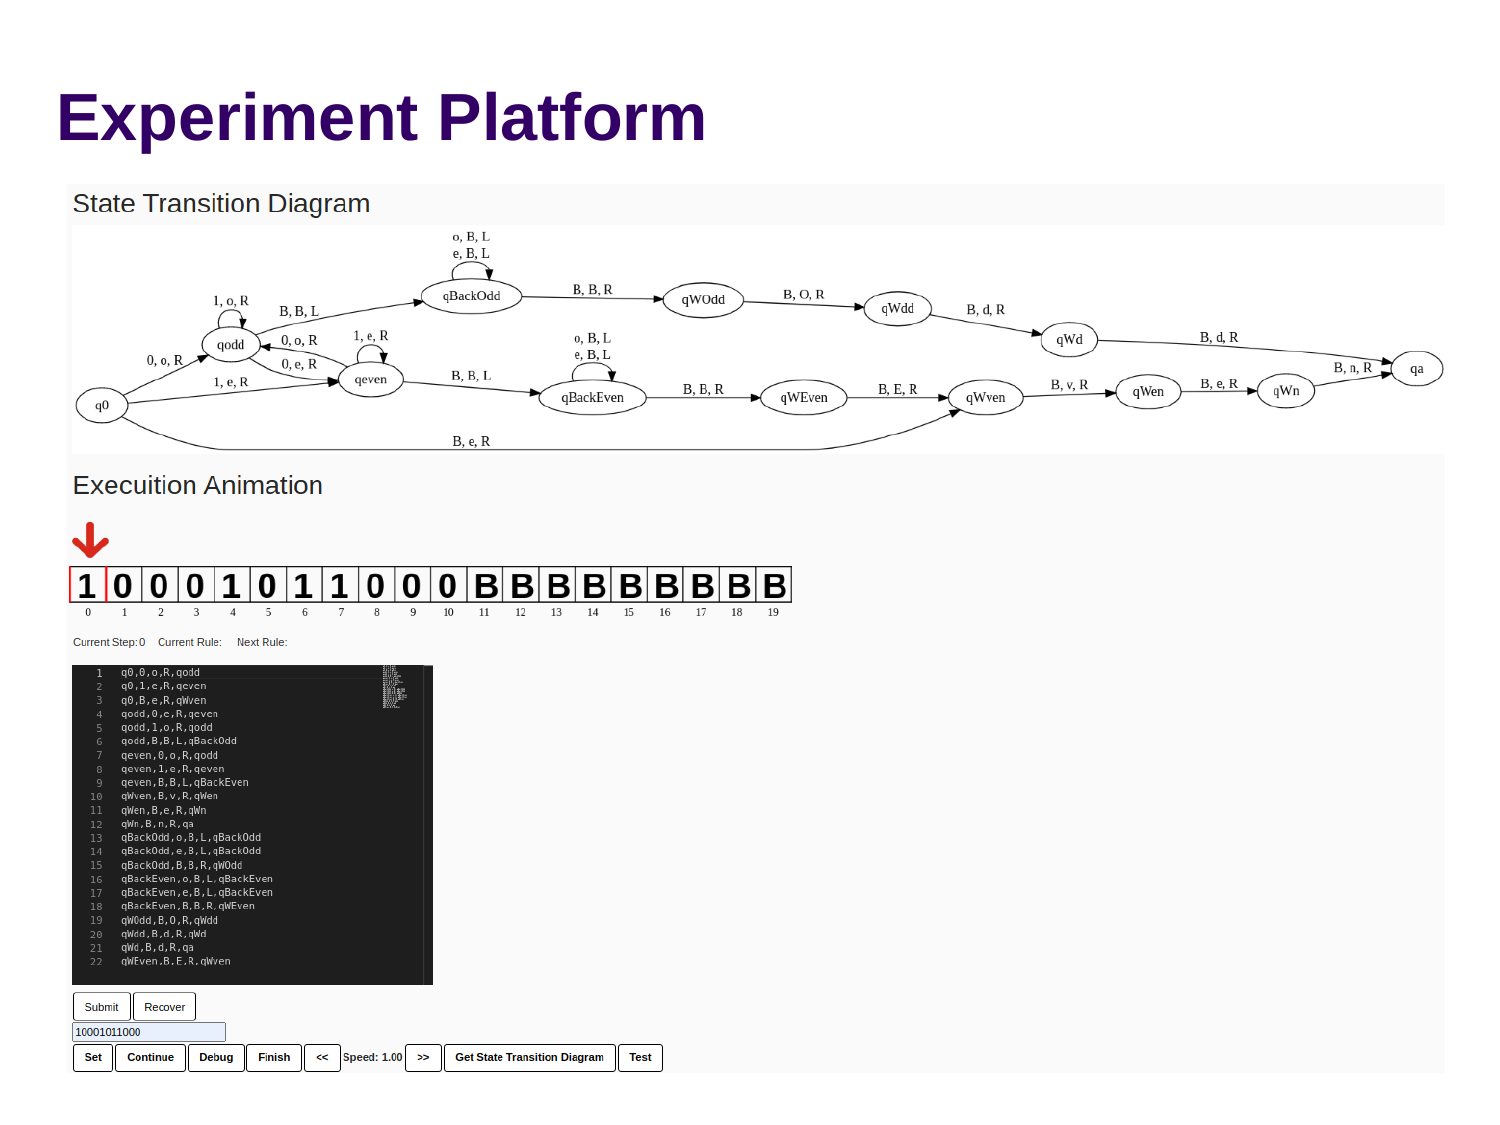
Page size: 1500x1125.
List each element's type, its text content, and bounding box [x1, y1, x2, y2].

list [29, 184, 1483, 1083]
picture [66, 184, 1446, 1073]
title Experiment Platform [41, 19, 1471, 162]
